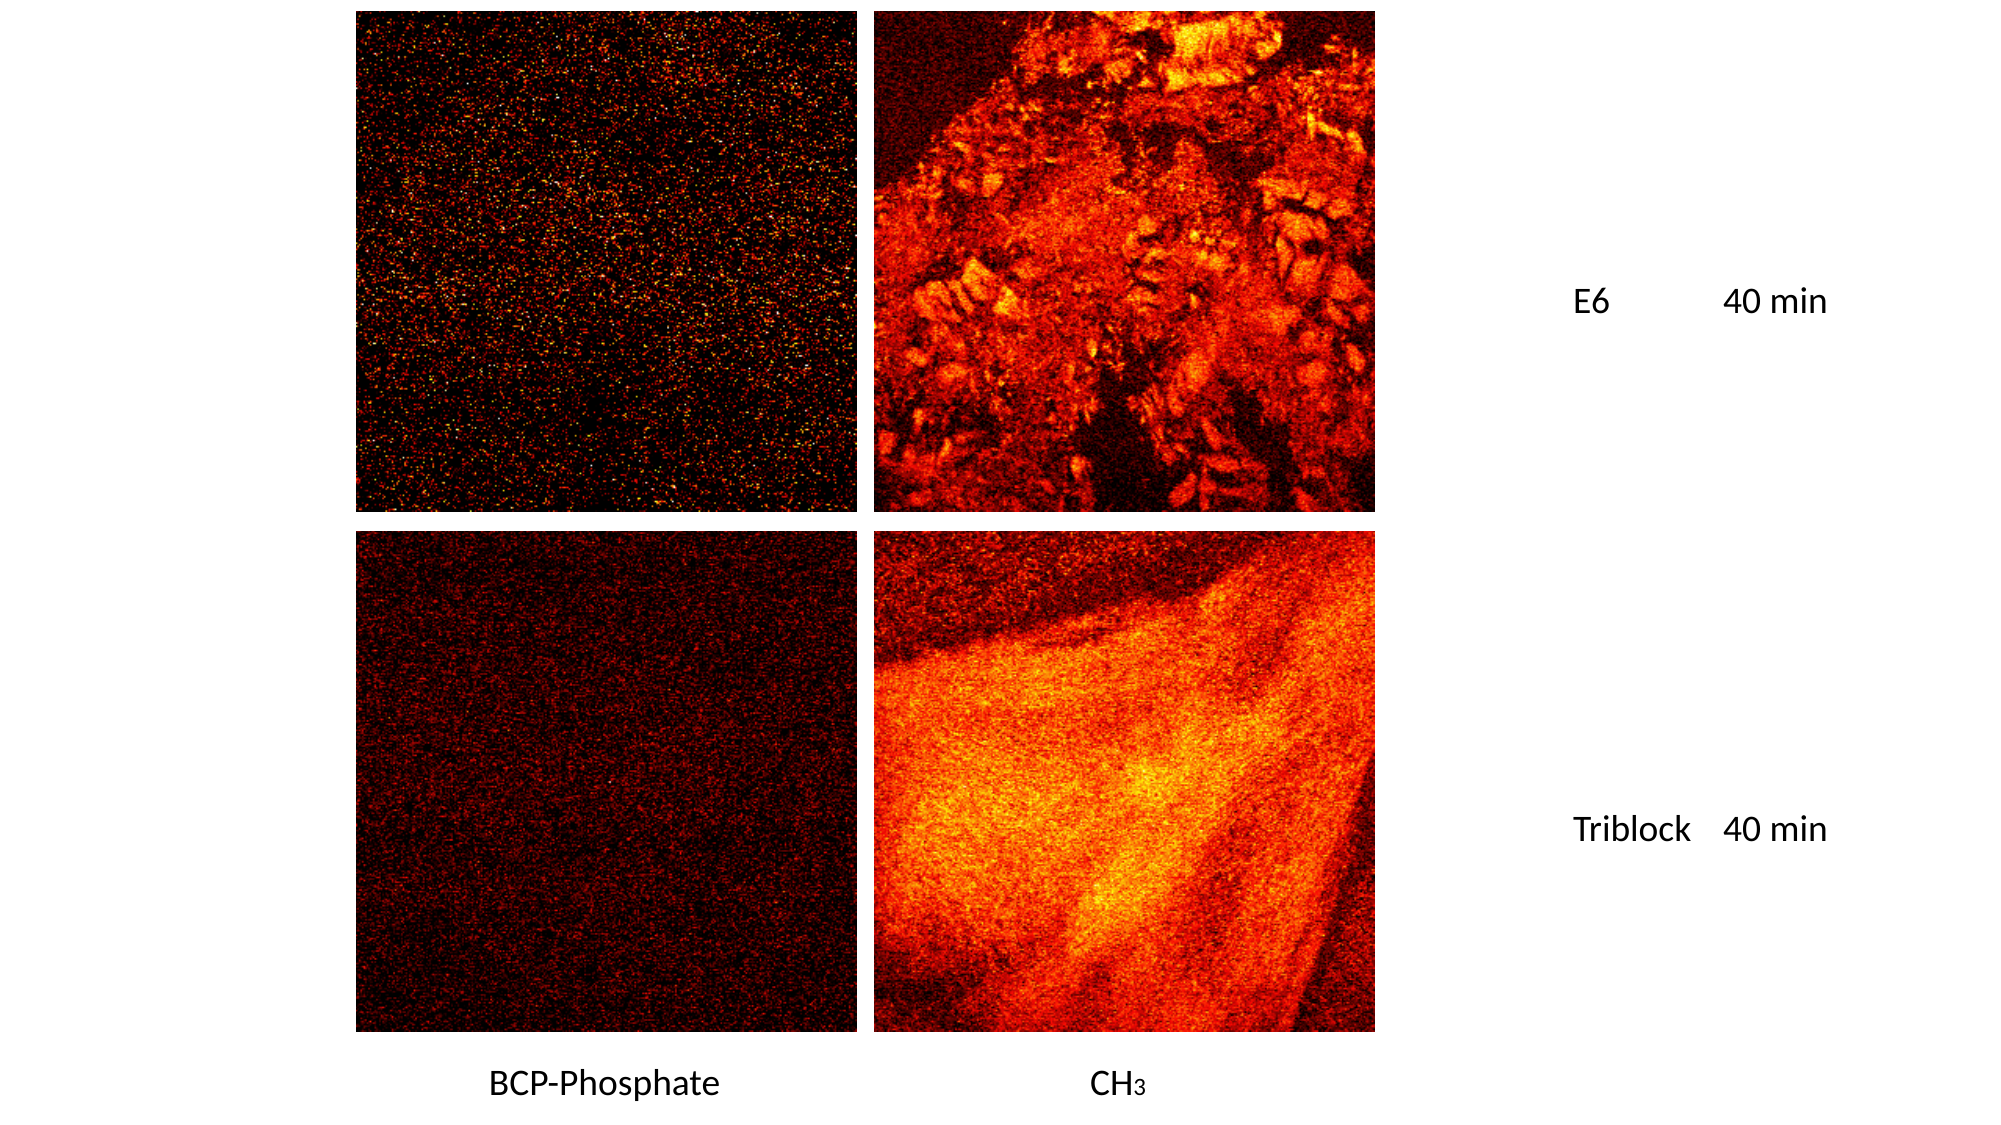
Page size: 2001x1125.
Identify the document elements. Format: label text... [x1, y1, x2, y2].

text_box E6 40 min [1558, 268, 1884, 328]
text_box CH3 [1075, 1050, 1175, 1111]
picture [874, 11, 1375, 512]
picture [874, 531, 1375, 1032]
picture [356, 531, 857, 1032]
text_box BCP-Phosphate [474, 1050, 743, 1111]
text_box Triblock 40 min [1558, 796, 1884, 857]
picture [356, 11, 857, 512]
